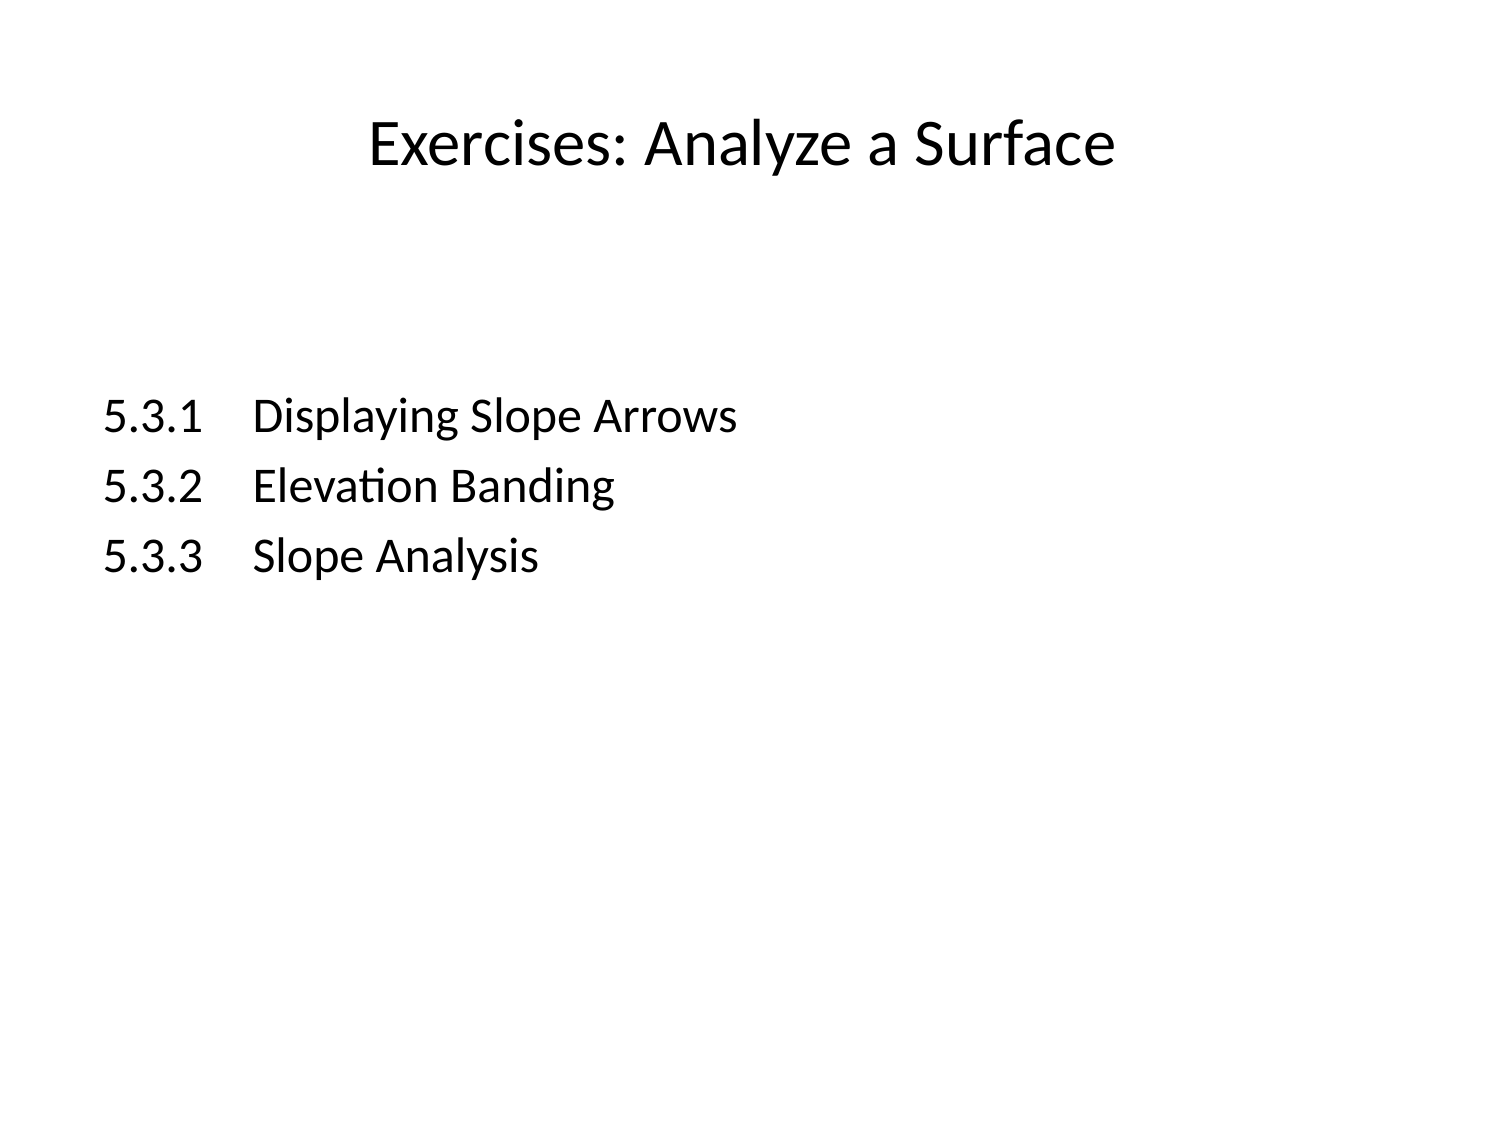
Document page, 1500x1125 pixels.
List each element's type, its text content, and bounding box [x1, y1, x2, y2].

list 5.3.1 Displaying Slope Arrows 5.3.2 Elevation Banding 5.3.3 Slope Analysis [87, 375, 1425, 750]
title Exercises: Analyze a Surface [75, 45, 1425, 233]
